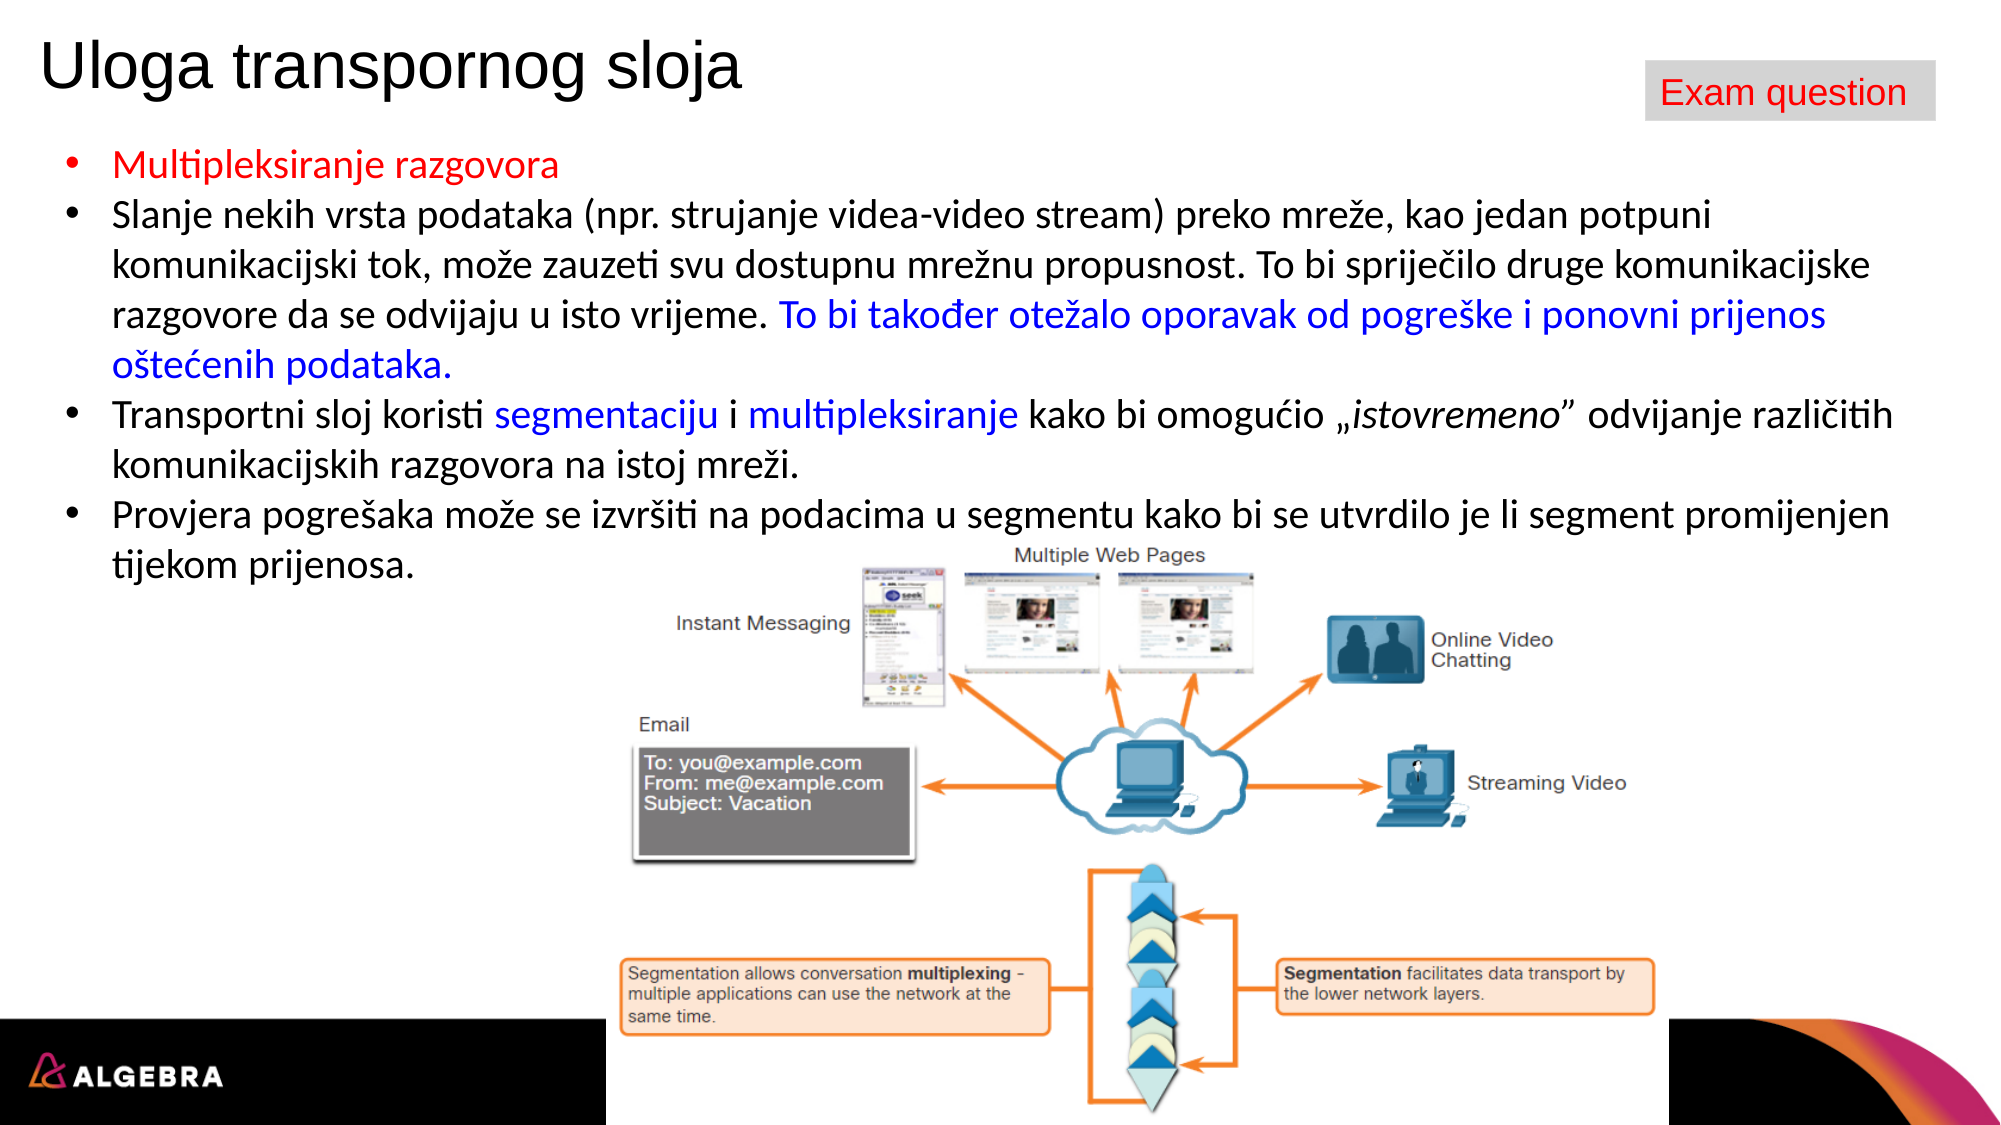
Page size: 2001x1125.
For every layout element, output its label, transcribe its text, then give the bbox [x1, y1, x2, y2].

picture [0, 0, 2001, 1125]
title Uloga transpornog sloja [39, 23, 1813, 200]
text_box Exam question [1645, 60, 1936, 121]
text_box Multipleksiranje razgovora Slanje nekih vrsta podataka (npr. strujanje videa-video stream) preko mreže, kao jedan potpuni komunikacijski tok, može zauzeti svu dostupnu mrežnu propusnost. To bi spriječilo druge komunikacijske razgovore da se odvijaju u isto vrijeme. To bi također otežalo oporavak od pogreške i ponovni prijenos oštećenih podataka. Transportni sloj koristi segmentaciju i multipleksiranje kako bi omogućio „istovremeno” odvijanje različitih komunikacijskih razgovora na istoj mreži. Provjera pogrešaka može se izvršiti na podacima u segmentu kako bi se utvrdilo je li segment promijenjen tijekom prijenosa. [50, 129, 1950, 595]
